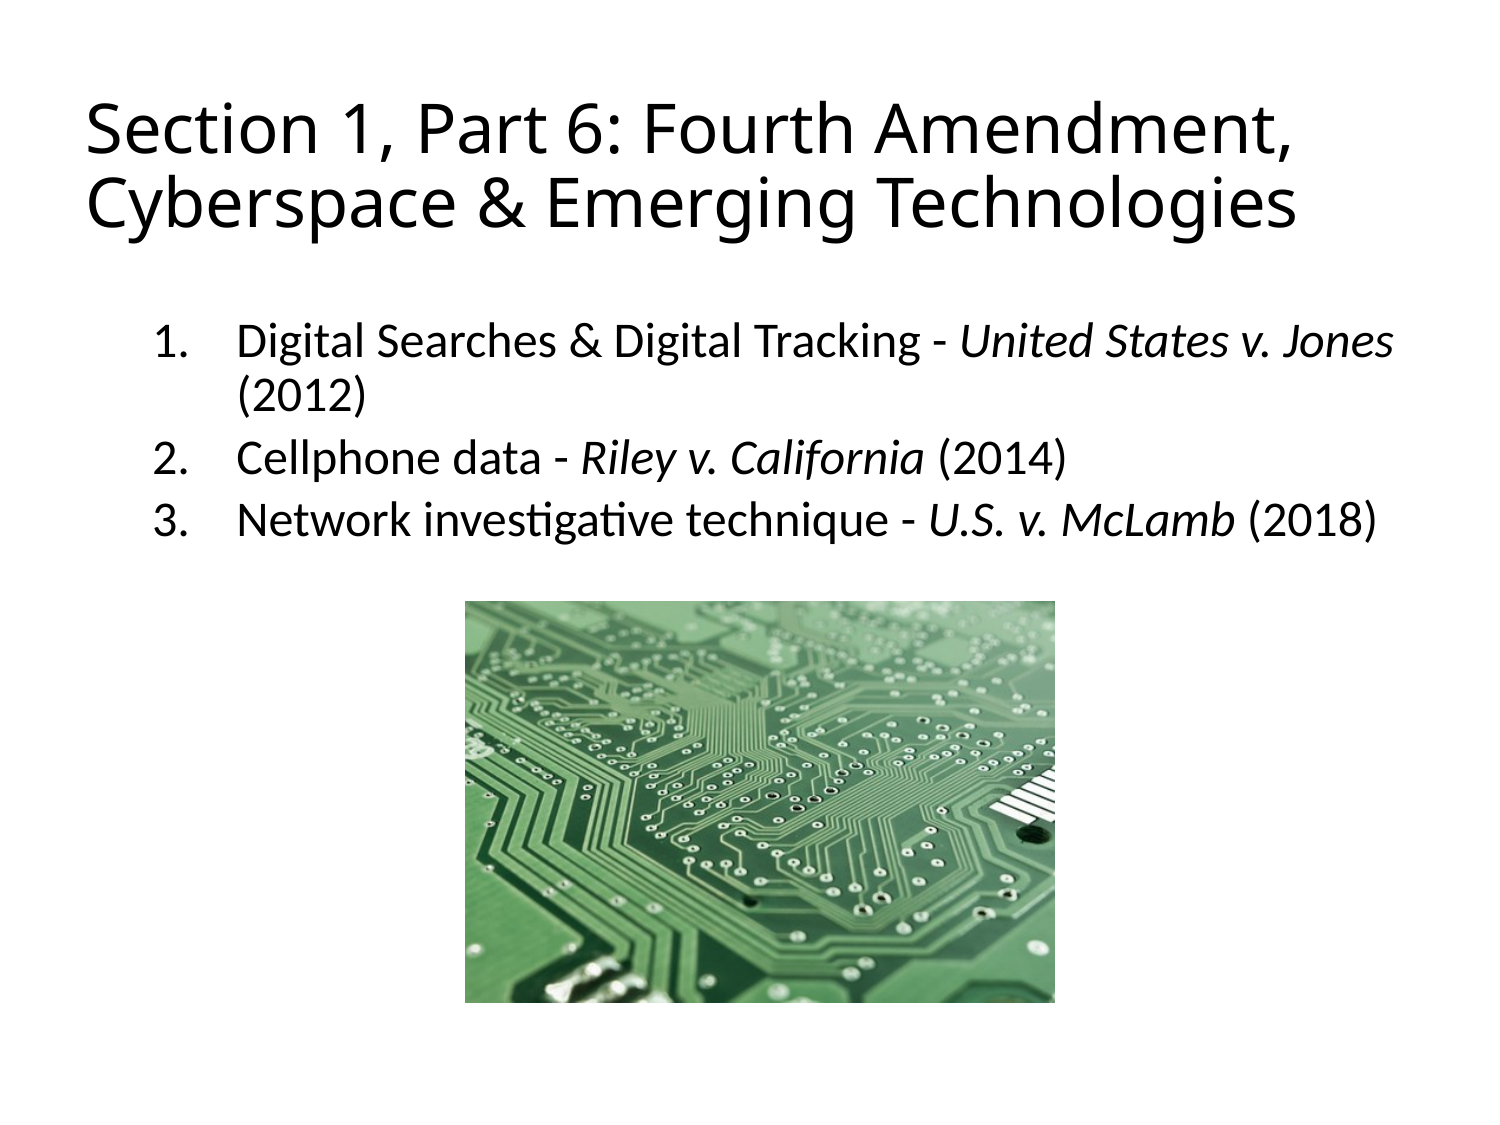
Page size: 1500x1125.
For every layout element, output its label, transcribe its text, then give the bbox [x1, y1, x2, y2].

picture [465, 601, 1055, 1003]
title Section 1, Part 6: Fourth Amendment, Cyberspace & Emerging Technologies [70, 59, 1430, 278]
list Digital Searches & Digital Tracking - United States v. Jones (2012) Cellphone data - Riley v. California (2014) Network investigative technique - U.S. v. McLamb (2018) [80, 306, 1441, 1022]
